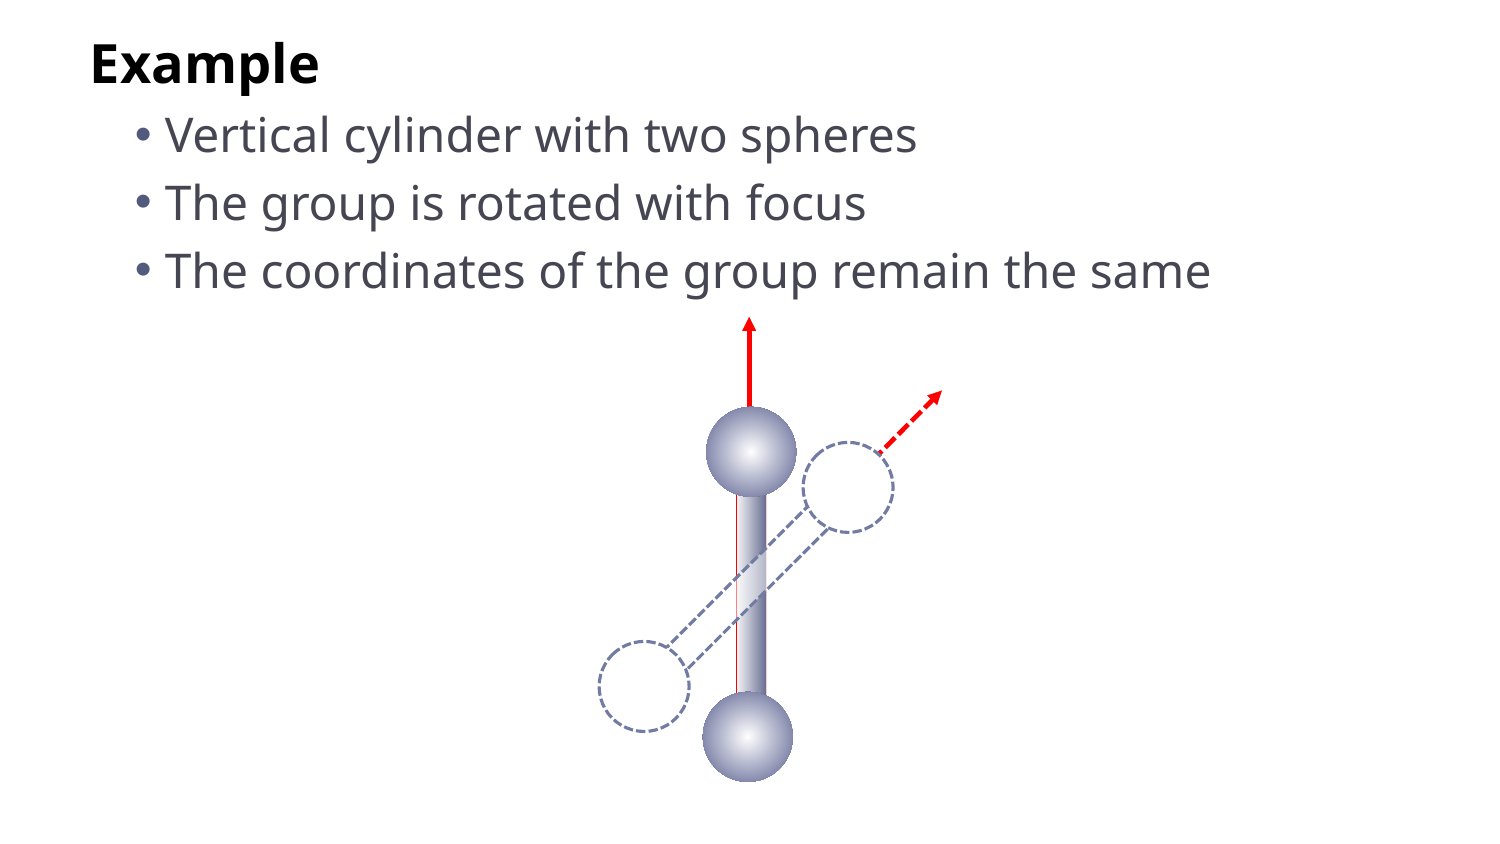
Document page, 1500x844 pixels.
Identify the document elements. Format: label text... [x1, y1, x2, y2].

list Example Vertical cylinder with two spheres The group is rotated with focus The coordinates of the group remain the same [75, 21, 1475, 835]
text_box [722, 339, 820, 785]
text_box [702, 316, 797, 783]
